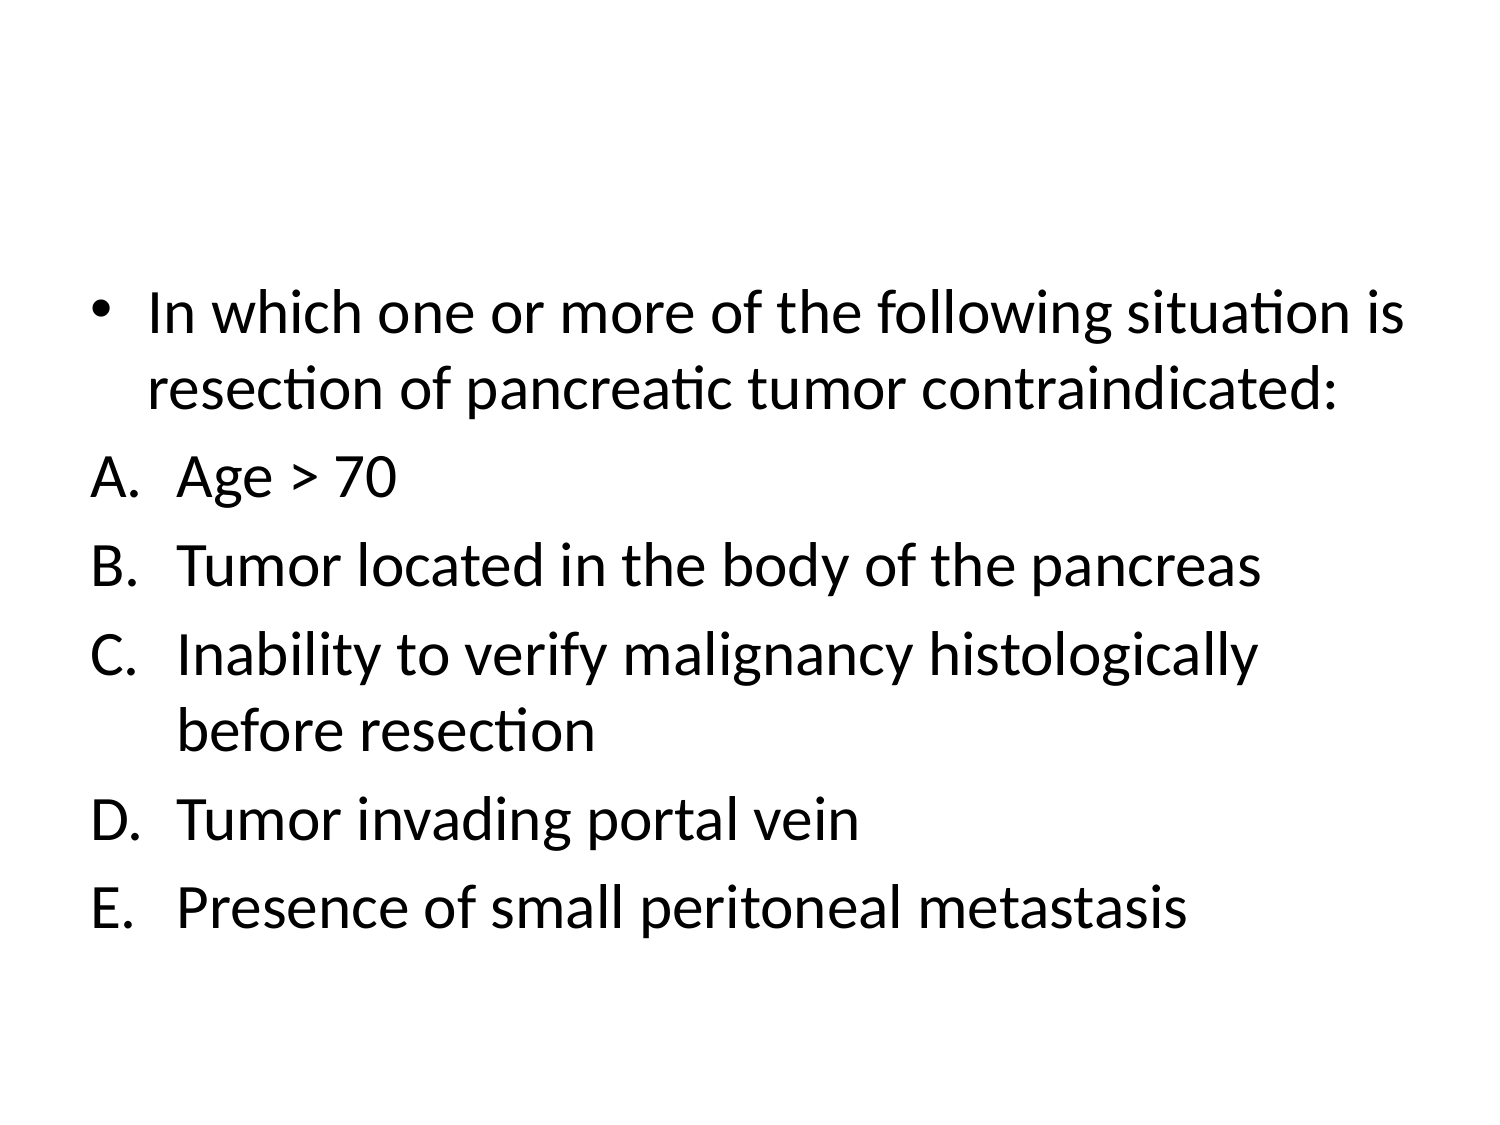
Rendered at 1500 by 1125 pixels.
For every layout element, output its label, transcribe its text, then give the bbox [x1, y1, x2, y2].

list In which one or more of the following situation is resection of pancreatic tumor contraindicated: Age > 70 Tumor located in the body of the pancreas Inability to verify malignancy histologically before resection Tumor invading portal vein Presence of small peritoneal metastasis [75, 262, 1425, 1005]
